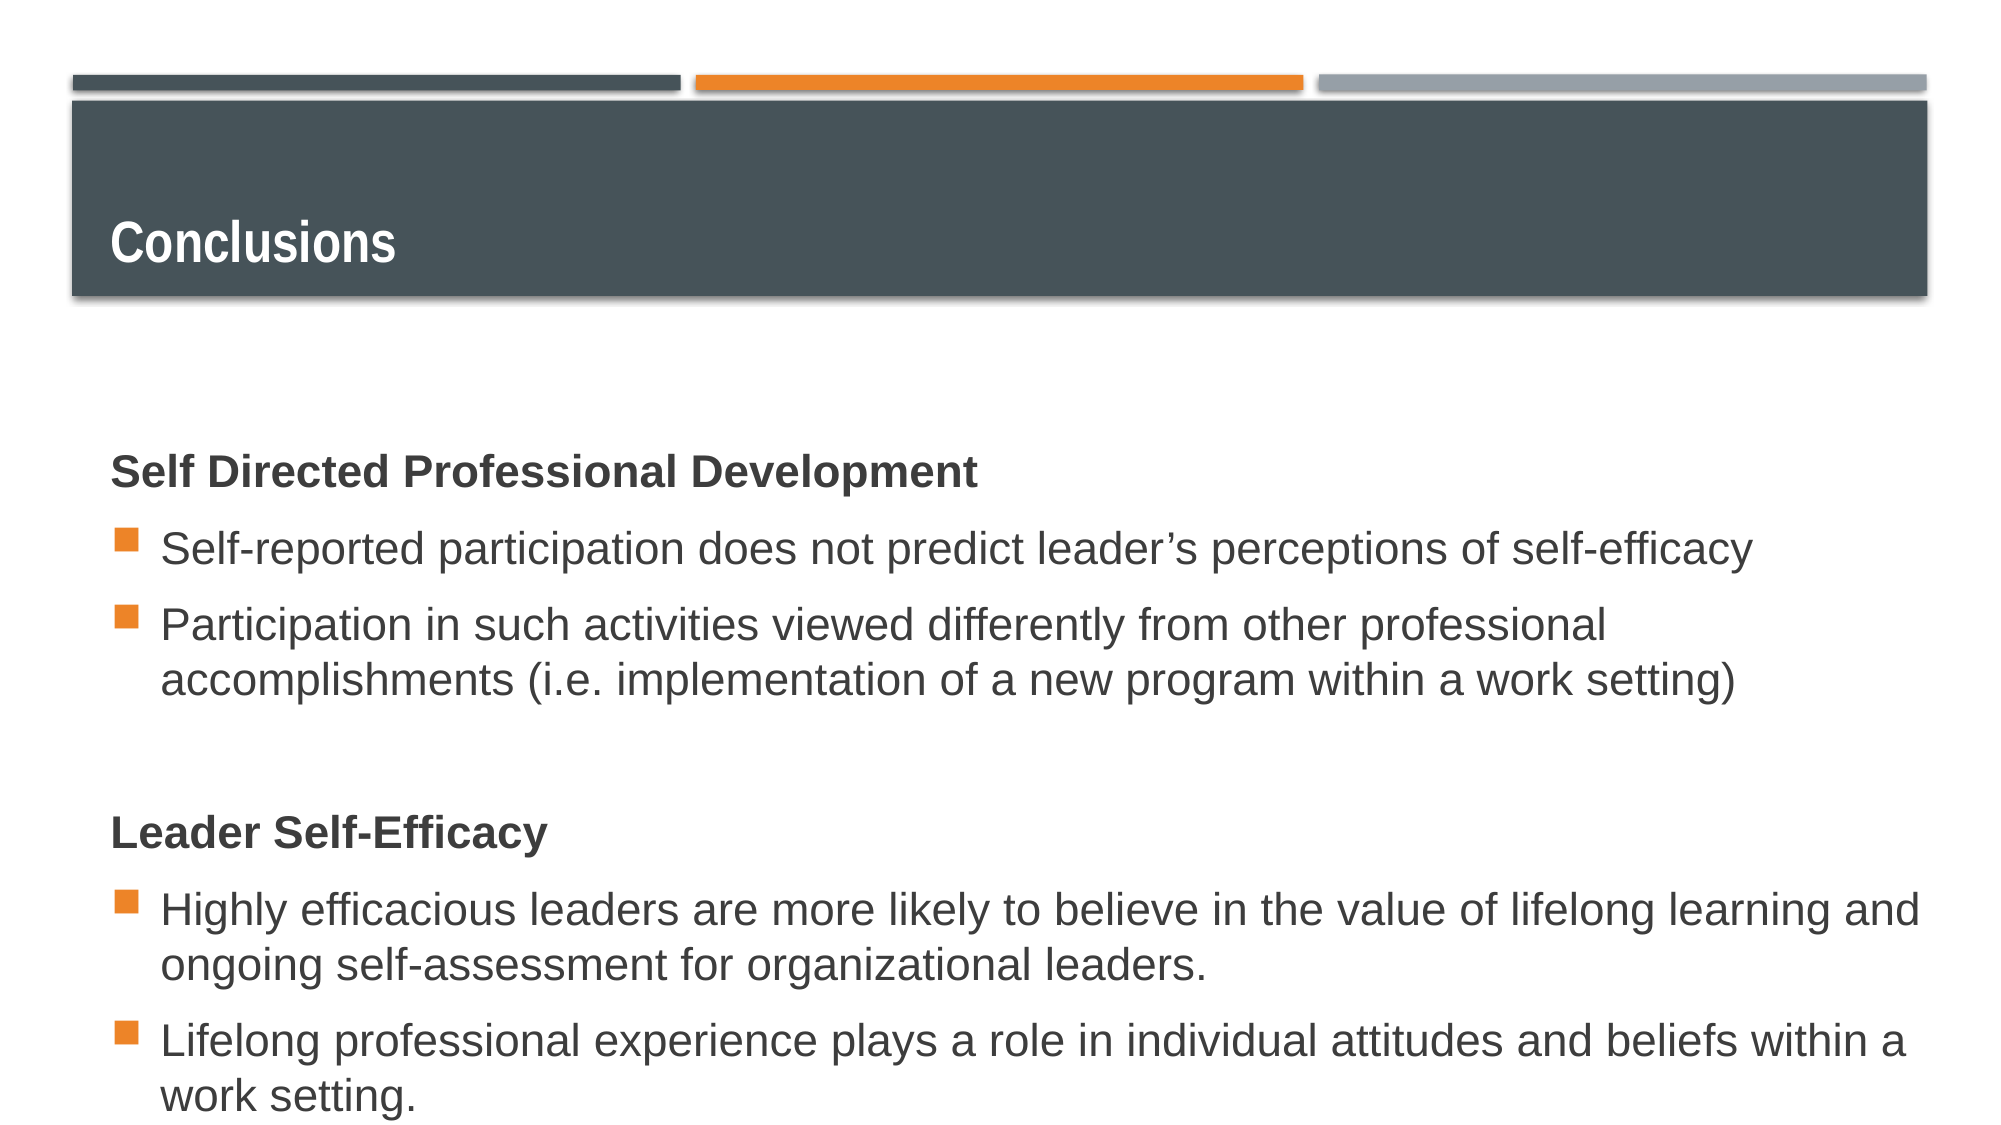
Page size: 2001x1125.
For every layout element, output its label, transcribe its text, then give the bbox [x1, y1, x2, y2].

list Self Directed Professional Development Self-reported participation does not predict leader’s perceptions of self-efficacy Participation in such activities viewed differently from other professional accomplishments (i.e. implementation of a new program within a work setting) Leader Self-Efficacy Highly efficacious leaders are more likely to believe in the value of lifelong learning and ongoing self-assessment for organizational leaders. Lifelong professional experience plays a role in individual attitudes and beliefs within a work setting. [95, 357, 1971, 1125]
title Conclusions [95, 115, 1905, 282]
